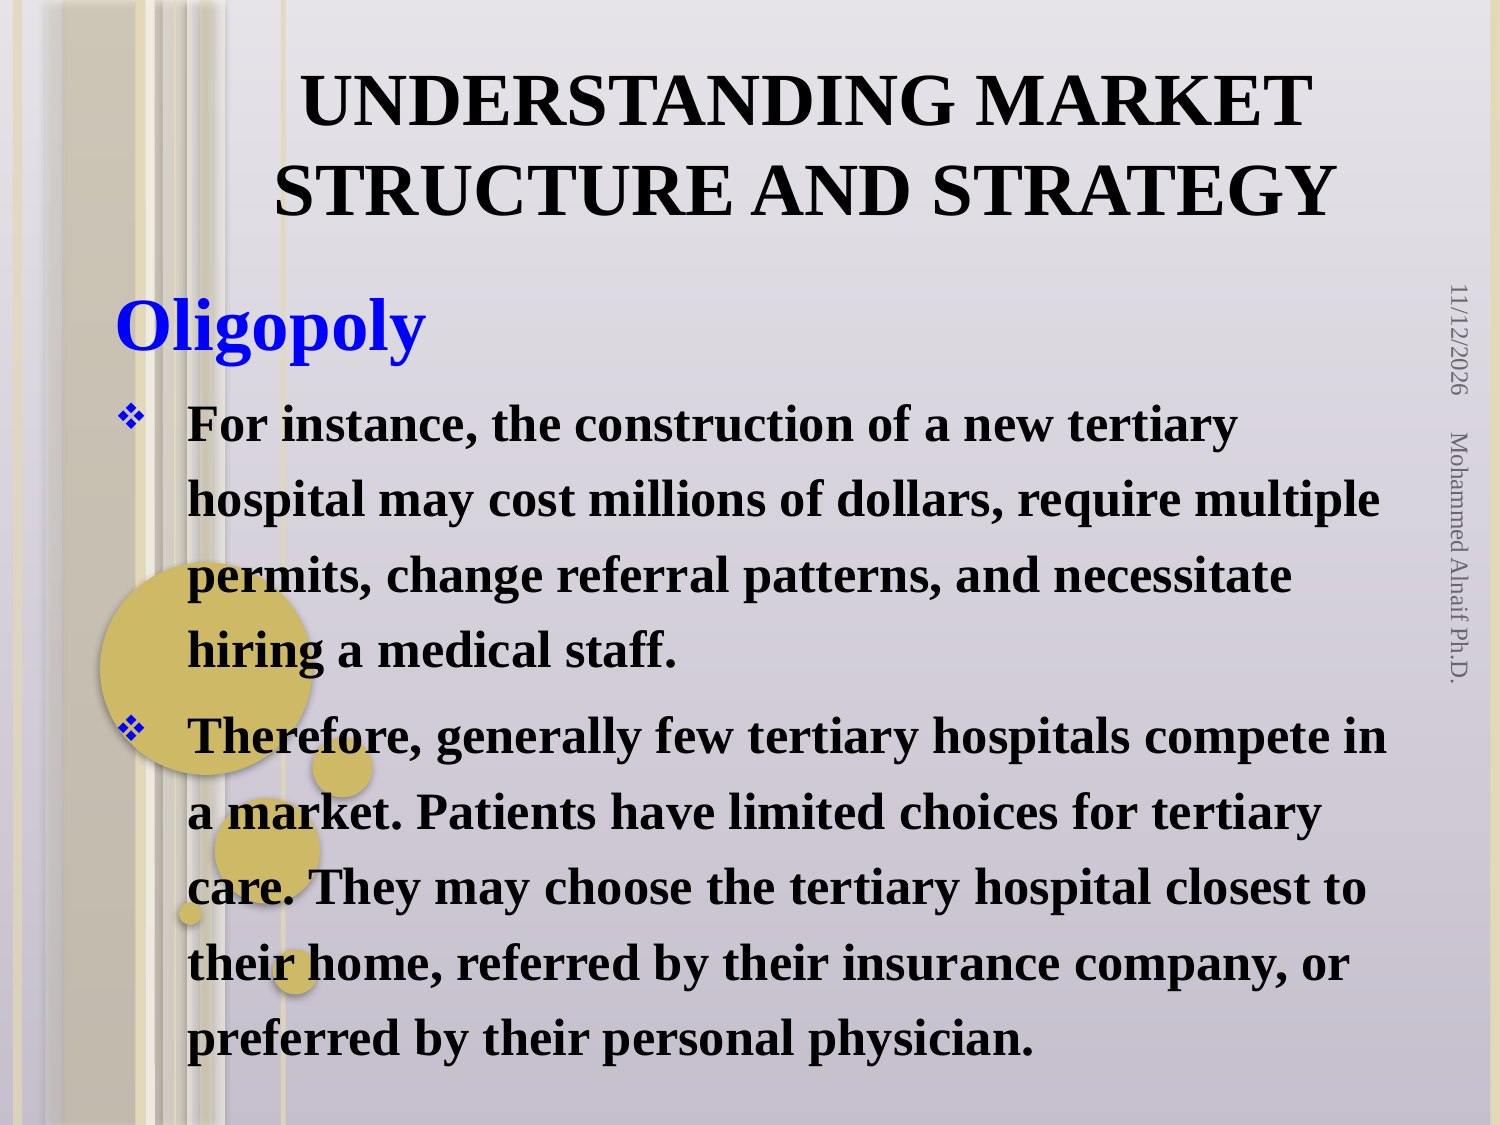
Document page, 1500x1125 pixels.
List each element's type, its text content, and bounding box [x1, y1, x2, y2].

subtitle Oligopoly For instance, the construction of a new tertiary hospital may cost millions of dollars, require multiple permits, change referral patterns, and necessitate hiring a medical staff. Therefore, generally few tertiary hospitals compete in a market. Patients have limited choices for tertiary care. They may choose the tertiary hospital closest to their home, referred by their insurance company, or preferred by their personal physician. [99, 249, 1440, 1075]
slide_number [1430, 36, 1493, 412]
footer Mohammed Alnaif Ph.D. [1429, 417, 1493, 1018]
title Understanding Market Structure and Strategy [162, 37, 1430, 238]
